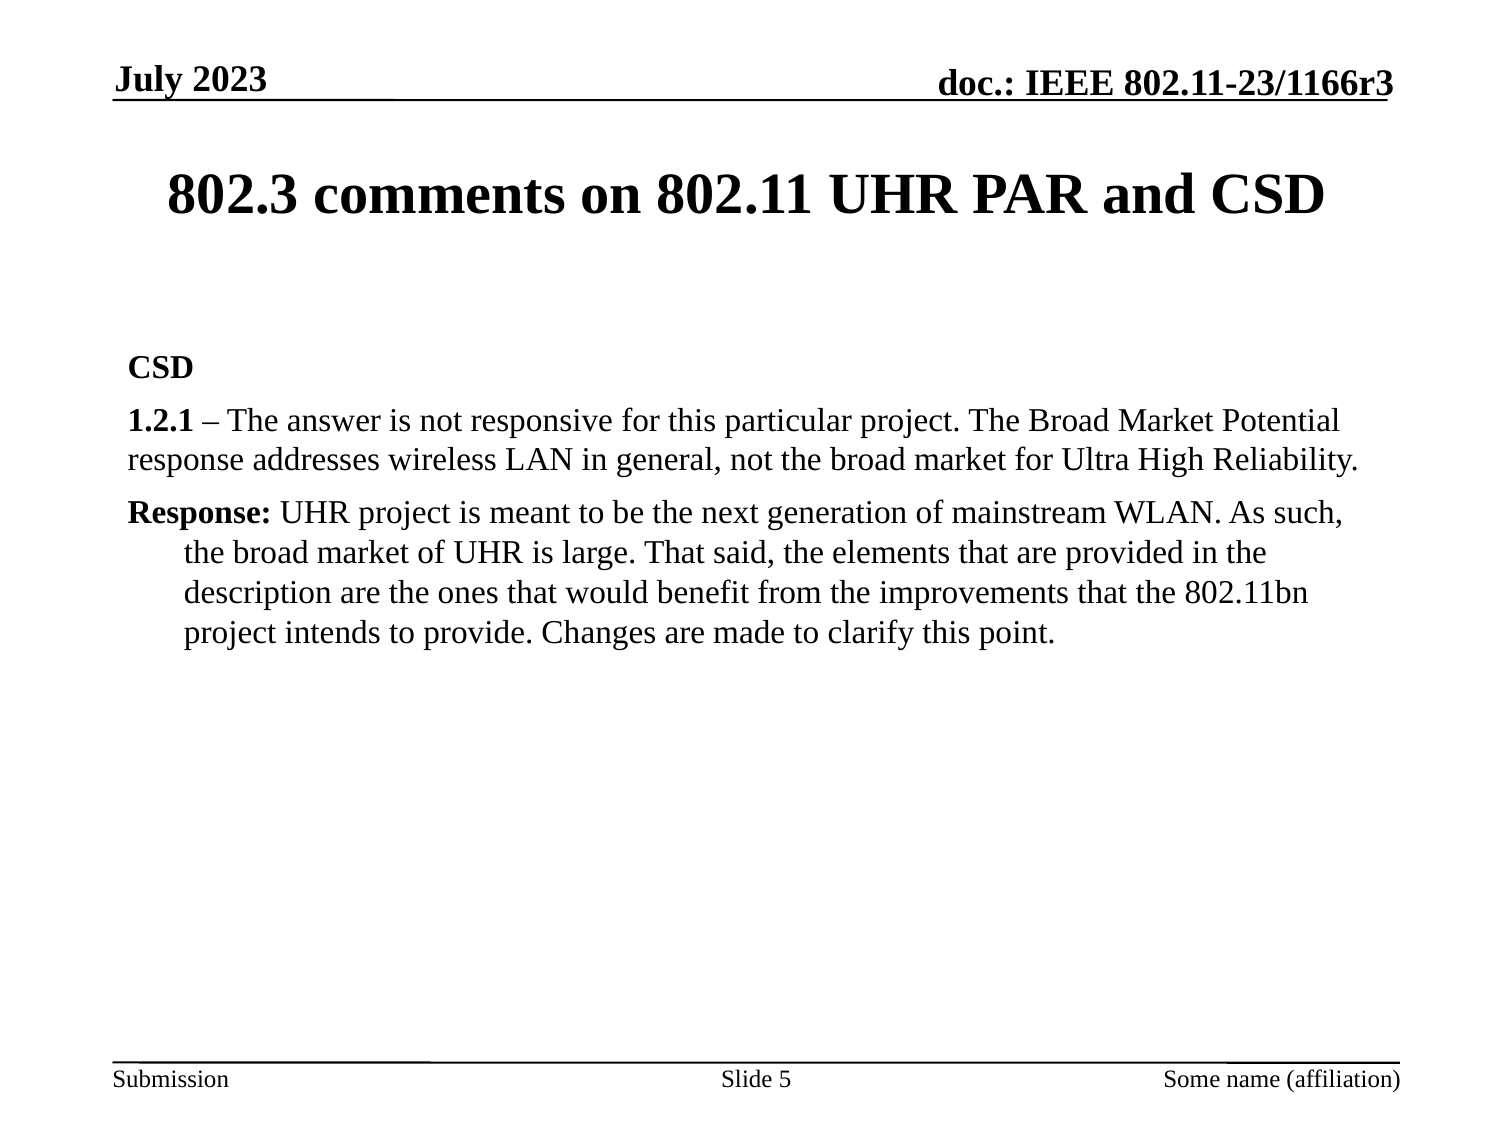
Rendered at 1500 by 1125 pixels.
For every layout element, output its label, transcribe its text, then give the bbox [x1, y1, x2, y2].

footer Some name (affiliation) [878, 1061, 1402, 1093]
title 802.3 comments on 802.11 UHR PAR and CSD [93, 124, 1402, 257]
slide_number Slide 5 [712, 1061, 800, 1123]
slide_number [114, 54, 423, 100]
list CSD 1.2.1 – The answer is not responsive for this particular project. The Broad Market Potential response addresses wireless LAN in general, not the broad market for Ultra High Reliability. Response: UHR project is meant to be the next generation of mainstream WLAN. As such, the broad market of UHR is large. That said, the elements that are provided in the description are the ones that would benefit from the improvements that the 802.11bn project intends to provide. Changes are made to clarify this point. [112, 337, 1388, 988]
